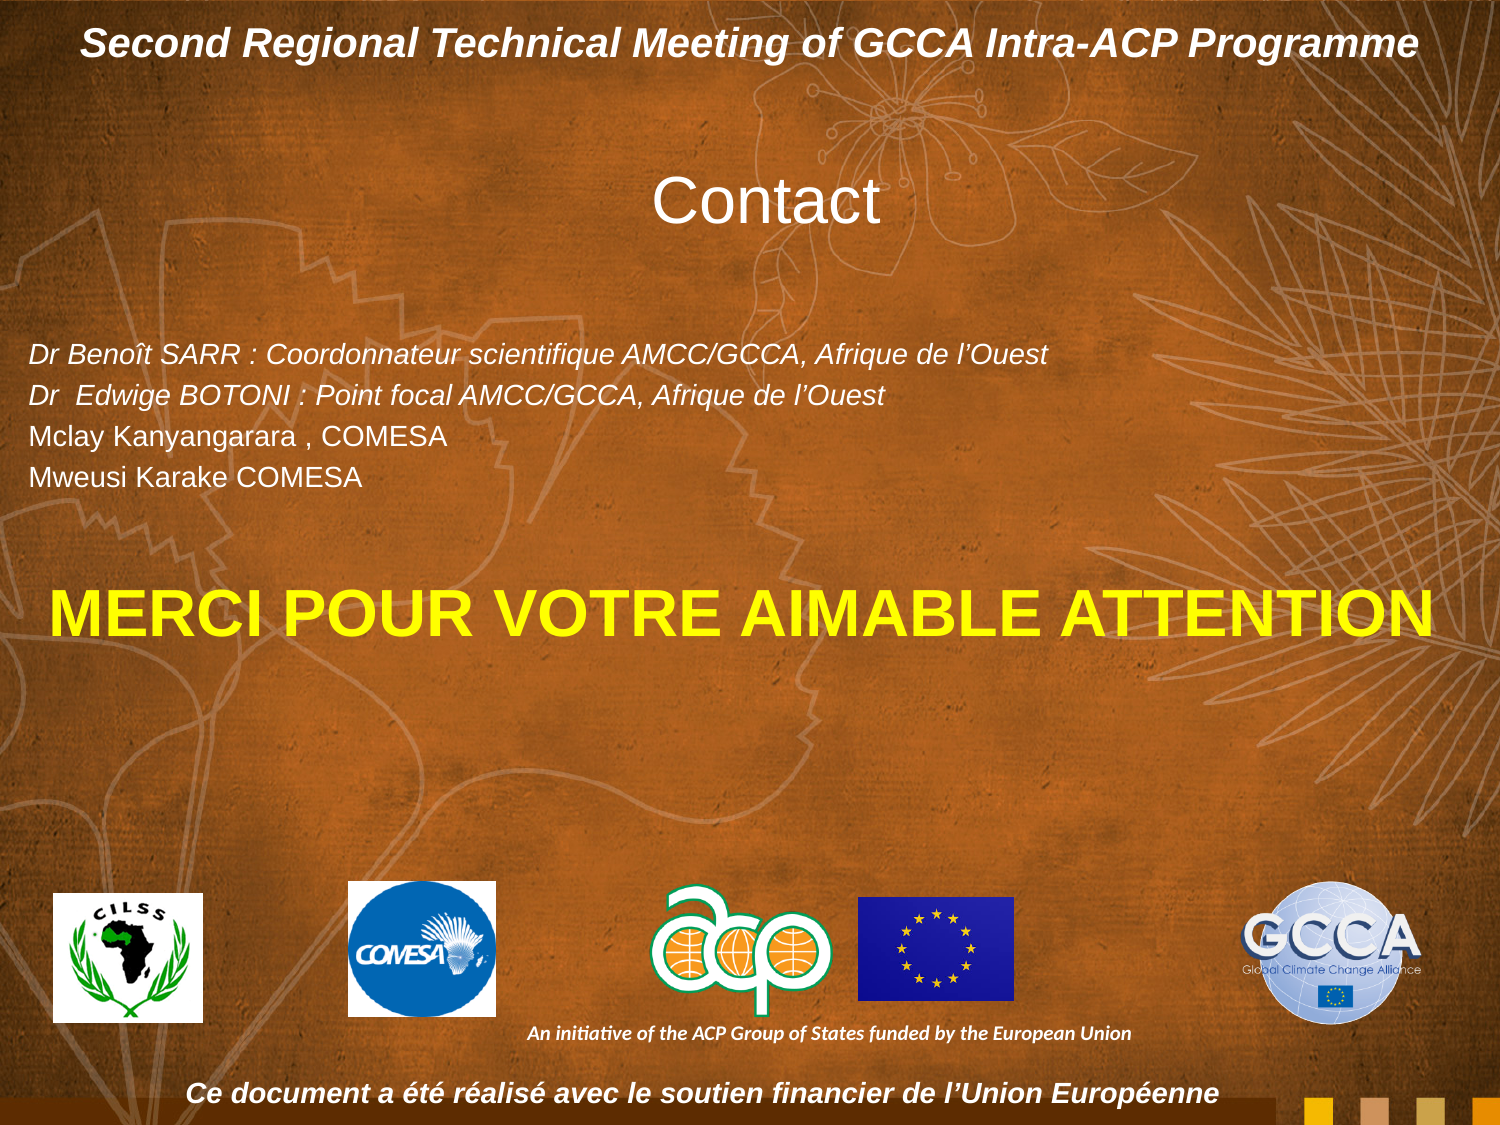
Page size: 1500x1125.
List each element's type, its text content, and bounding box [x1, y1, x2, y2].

text_box Contact Dr Benoît SARR : Coordonnateur scientifique AMCC/GCCA, Afrique de l’Ouest Dr Edwige BOTONI : Point focal AMCC/GCCA, Afrique de l’Ouest Mclay Kanyangarara , COMESA Mweusi Karake COMESA [13, 149, 1500, 504]
title MERCI POUR VOTRE AIMABLE ATTENTION [0, 562, 1486, 670]
text_box Second Regional Technical Meeting of GCCA Intra-ACP Programme [14, 8, 1486, 74]
text_box Ce document a été réalisé avec le soutien financier de l’Union Européenne [29, 1066, 1377, 1117]
text_box [13, 692, 1500, 919]
picture [0, 0, 1500, 1125]
